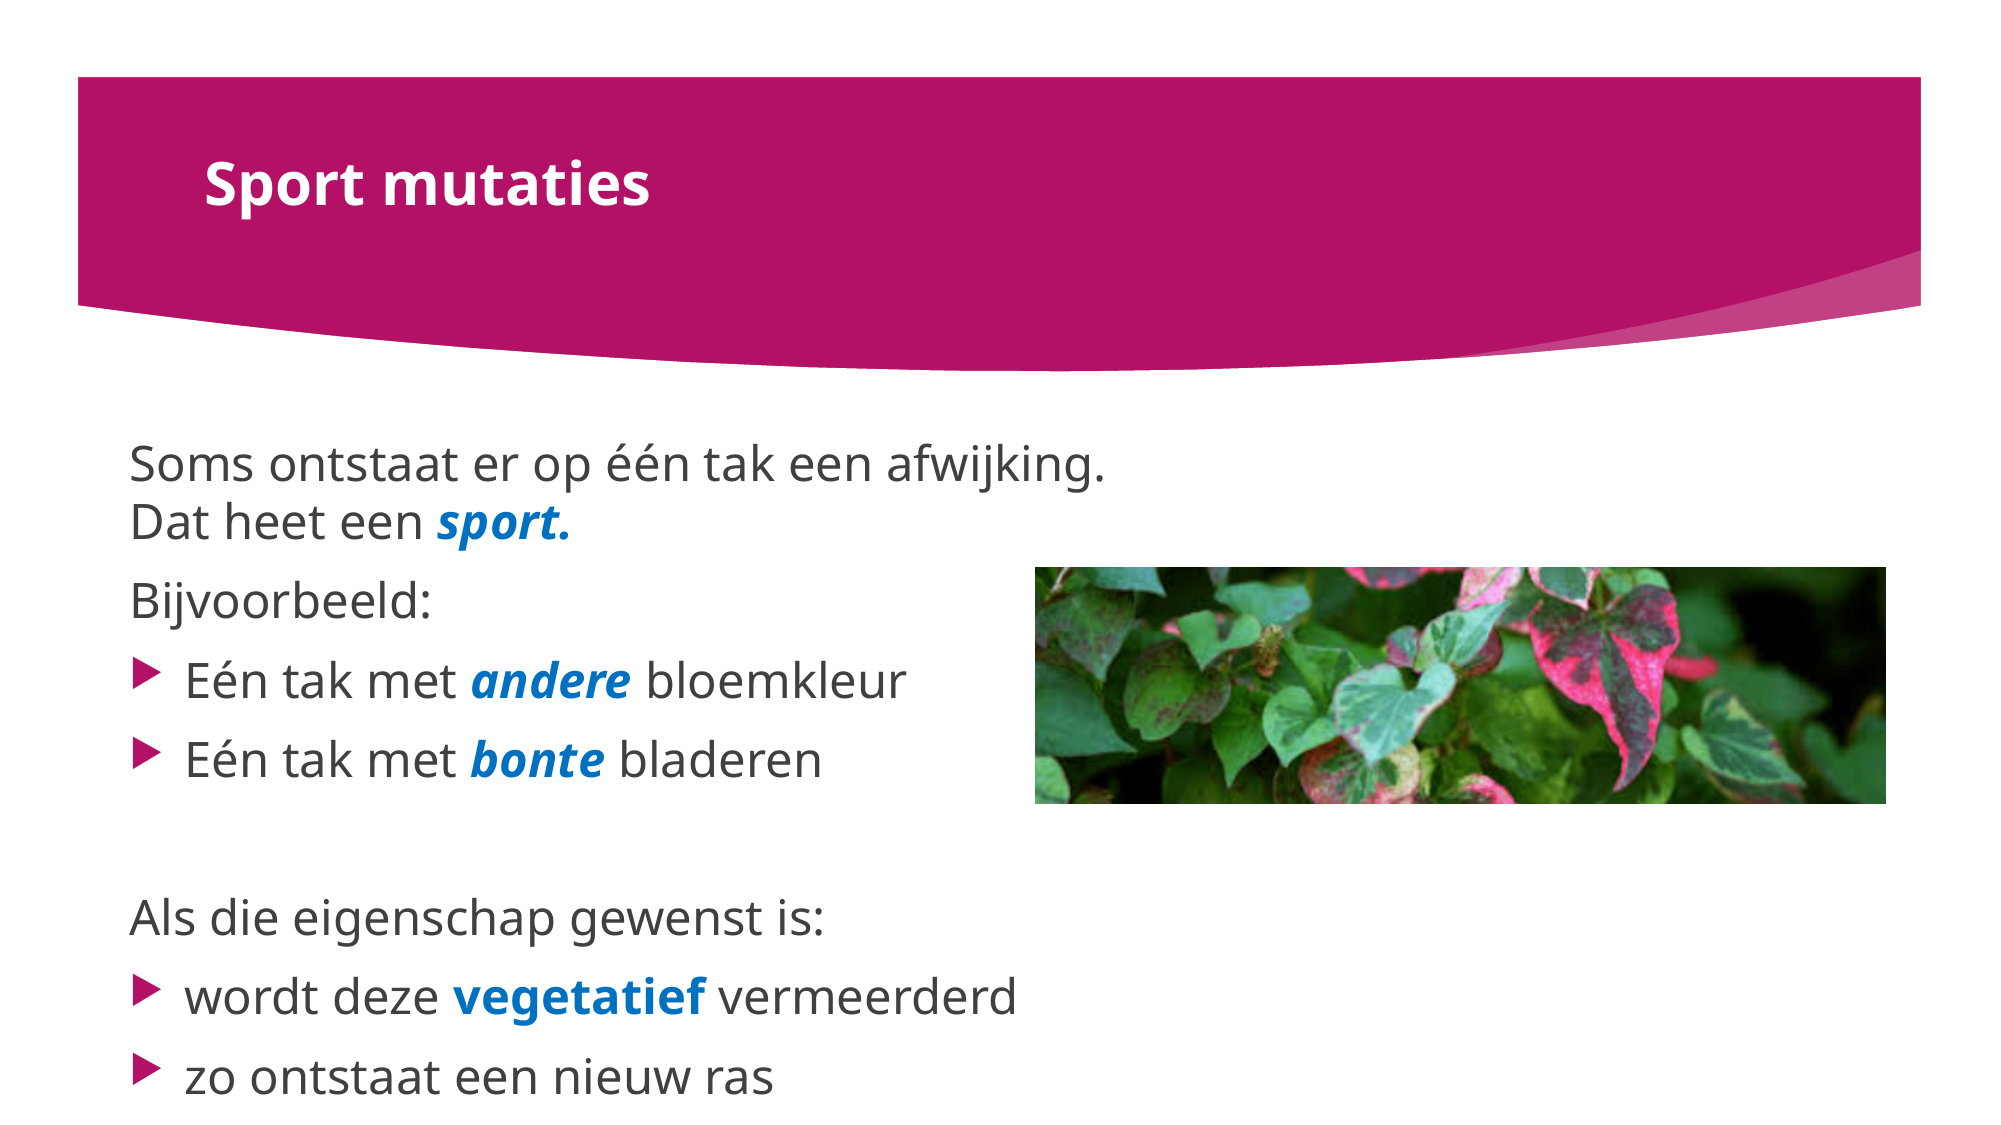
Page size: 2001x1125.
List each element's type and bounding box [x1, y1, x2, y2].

text_box [0, 0, 2000, 1125]
picture [1035, 567, 1886, 804]
